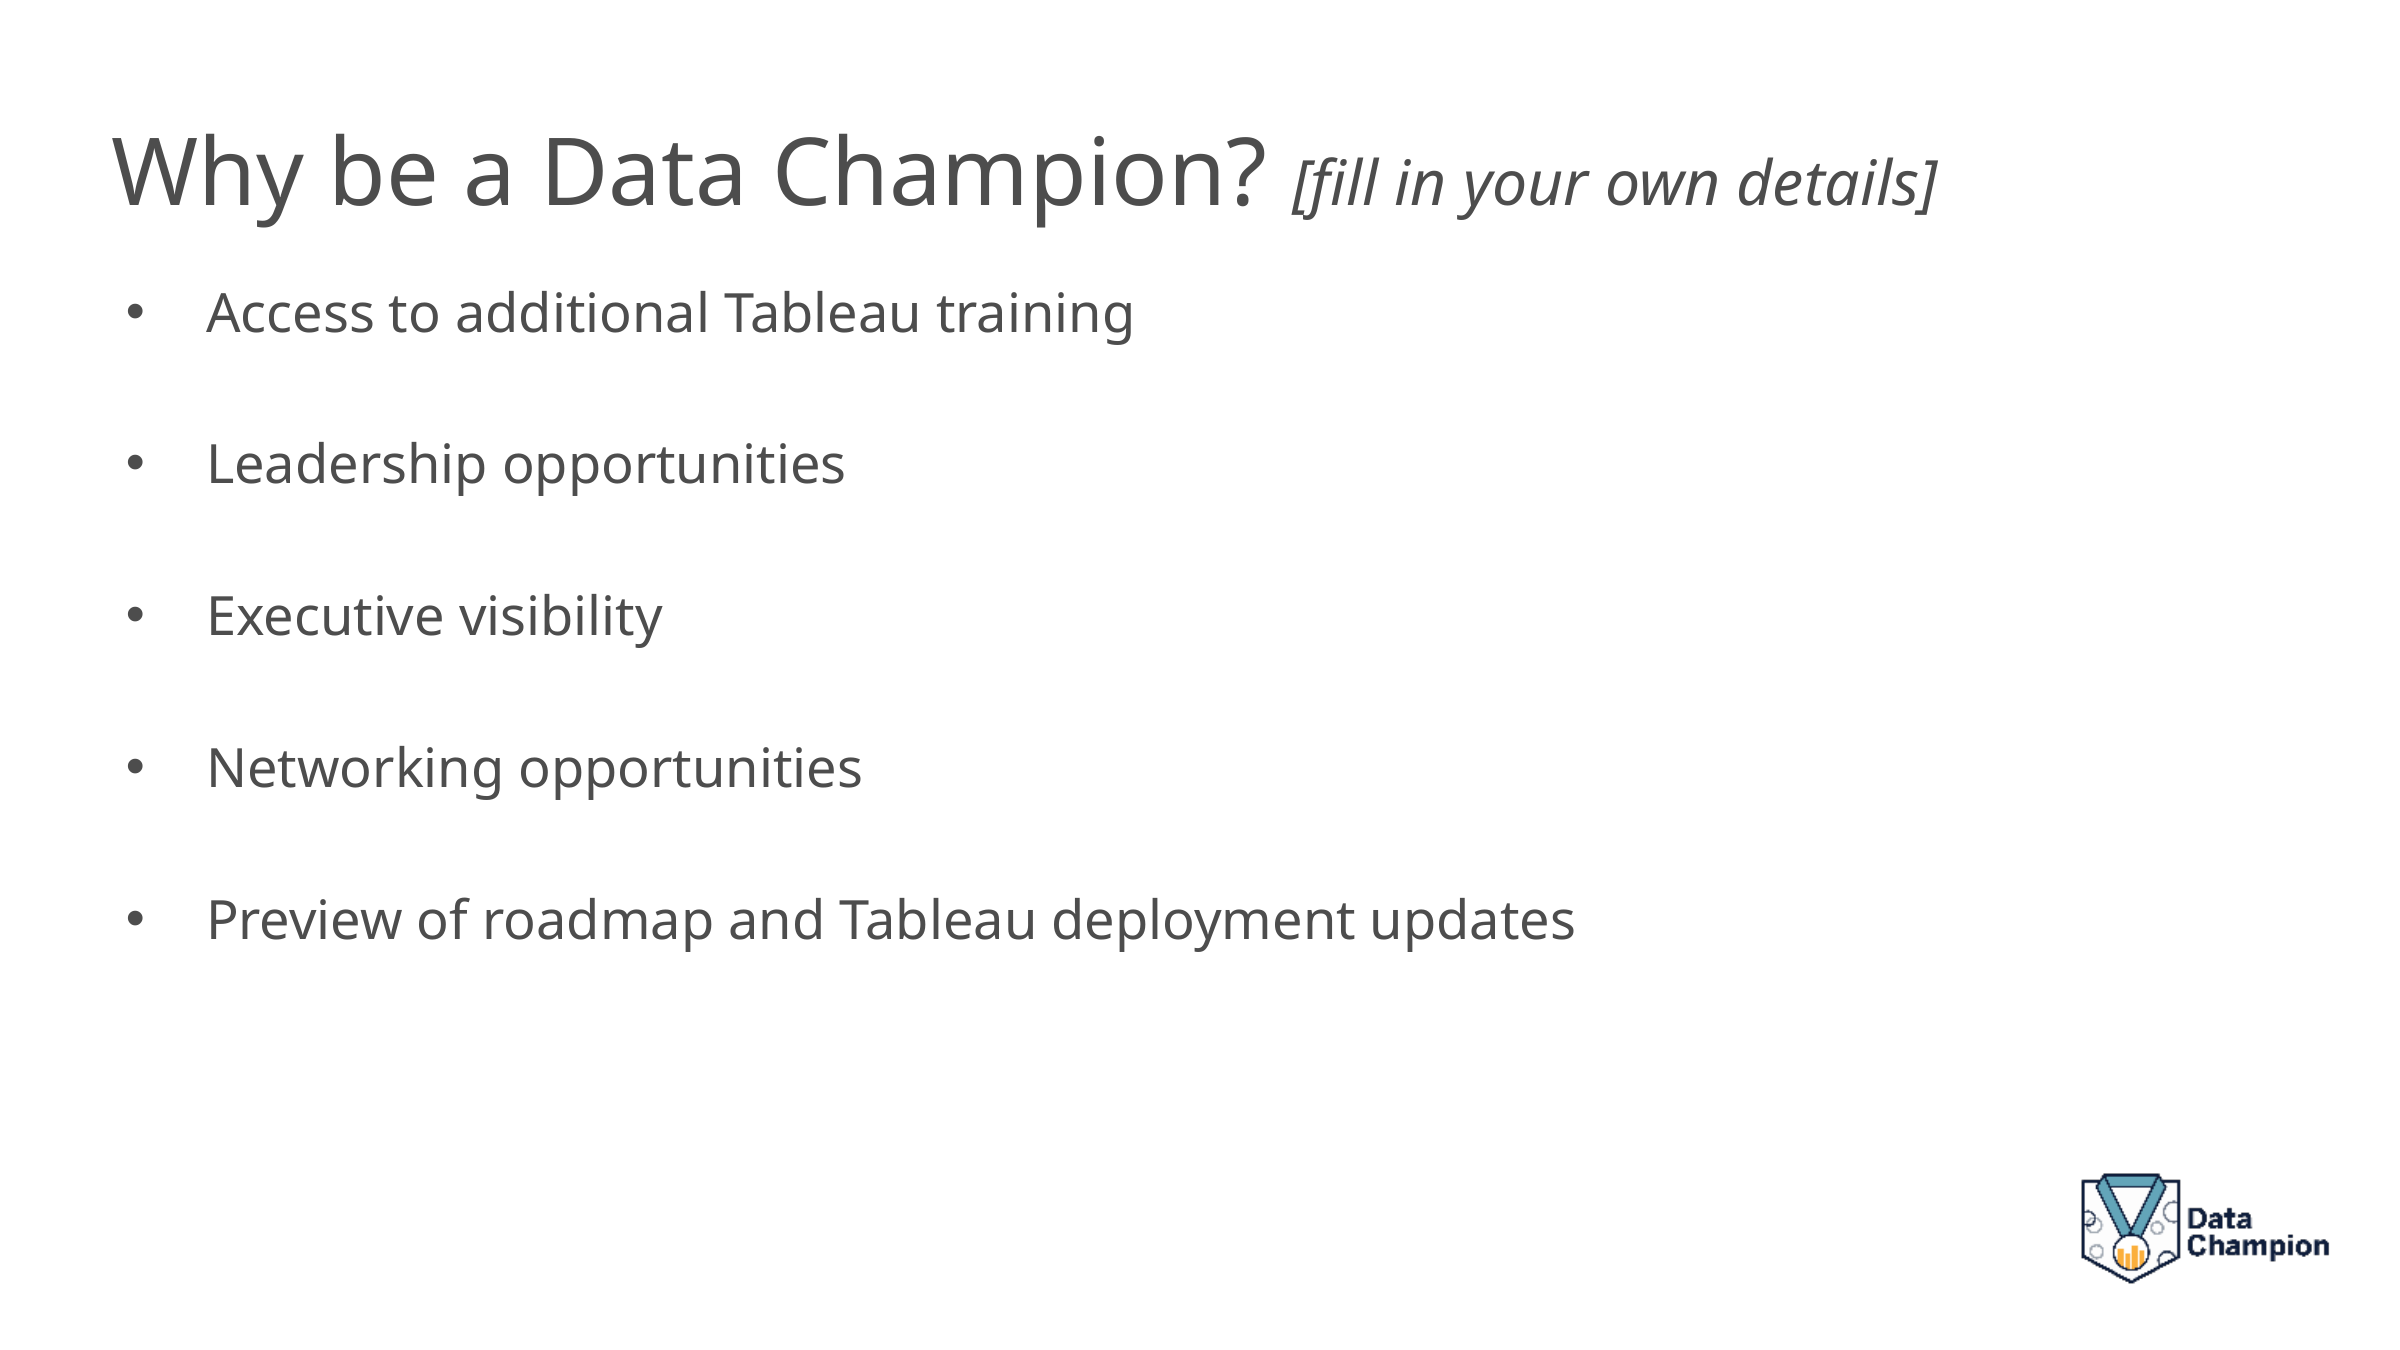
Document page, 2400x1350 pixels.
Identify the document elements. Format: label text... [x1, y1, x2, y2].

picture [2060, 1165, 2352, 1293]
text_box Why be a Data Champion? [fill in your own details] [111, 133, 2289, 224]
